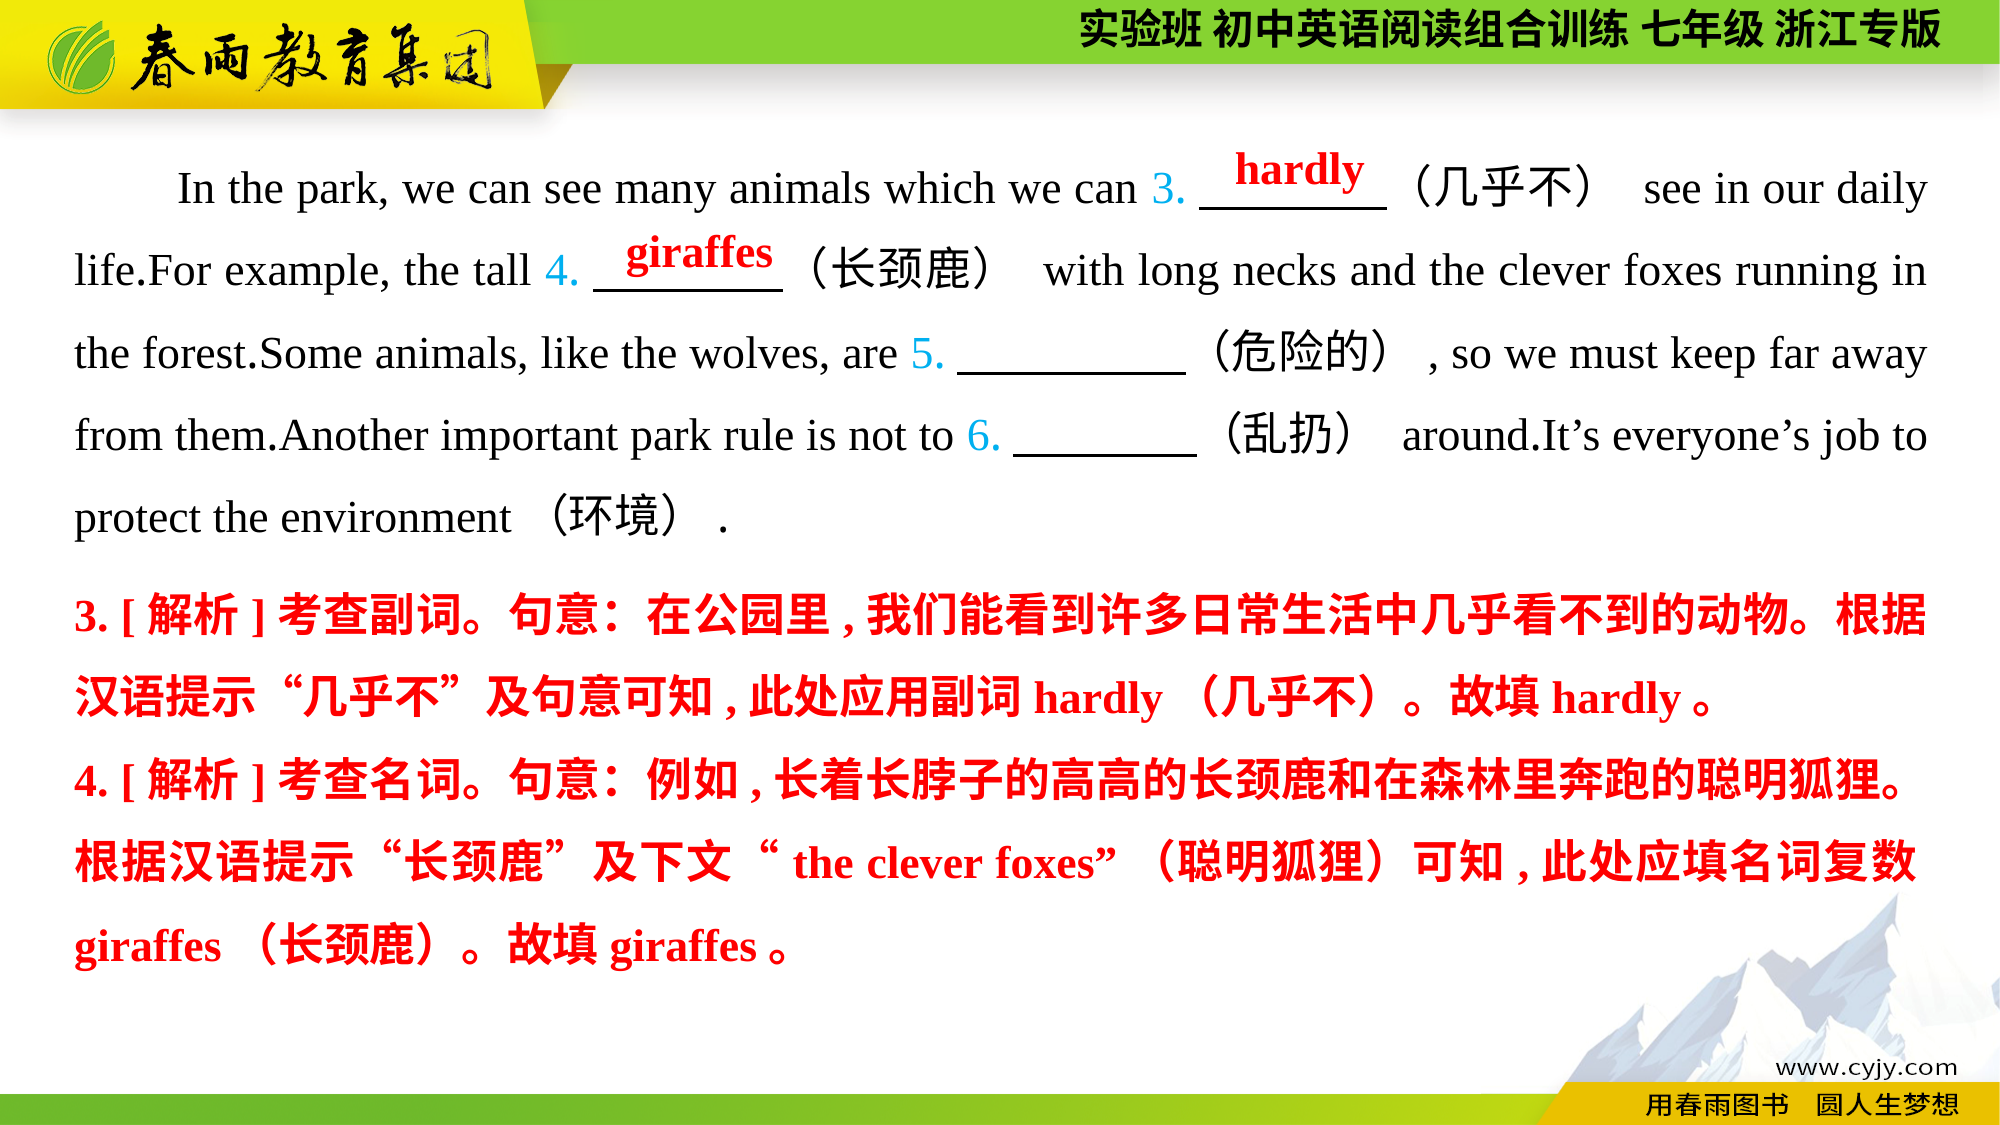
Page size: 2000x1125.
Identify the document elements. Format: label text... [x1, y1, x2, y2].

text_box 3. [解析]考查副词。句意：在公园里,我们能看到许多日常生活中几乎看不到的动物。根据汉语提示“几乎不”及句意可知,此处应用副词hardly（几乎不）。故填hardly。 4. [解析]考查名词。句意：例如,长着长脖子的高高的长颈鹿和在森林里奔跑的聪明狐狸。根据汉语提示“长颈鹿”及下文“the clever foxes”（聪明狐狸）可知,此处应填名词复数giraffes（长颈鹿）。故填giraffes。 [59, 550, 1944, 978]
text_box giraffes [611, 214, 789, 284]
text_box hardly [1220, 131, 1380, 202]
picture [0, 0, 2000, 1125]
list In the park, we can see many animals which we can 3. （几乎不） see in our daily life.For example, the tall 4. （长颈鹿） with long necks and the clever foxes running in the forest.Some animals, like the wolves, are 5. （危险的）, so we must keep far away from them.Another important park rule is not to 6. （乱扔） around.It’s everyone’s job to protect the environment（环境）. [59, 122, 1944, 550]
